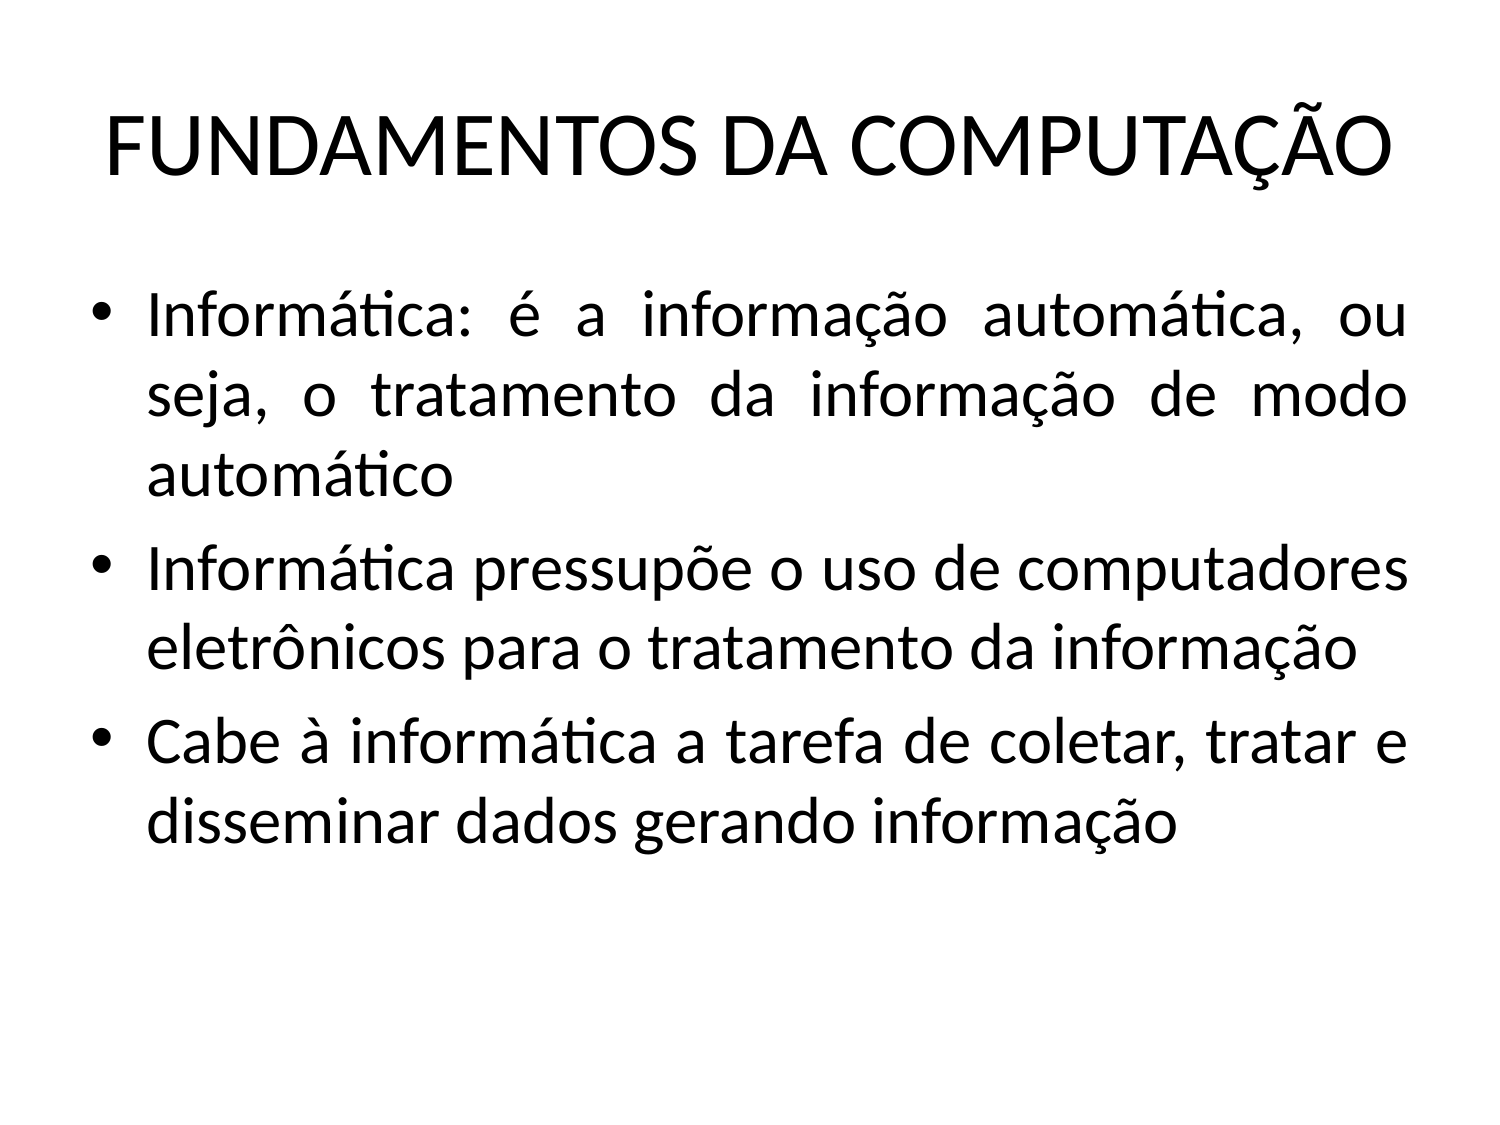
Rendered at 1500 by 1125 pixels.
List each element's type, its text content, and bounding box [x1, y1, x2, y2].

title FUNDAMENTOS DA COMPUTAÇÃO [75, 45, 1425, 233]
list Informática: é a informação automática, ou seja, o tratamento da informação de modo automático Informática pressupõe o uso de computadores eletrônicos para o tratamento da informação Cabe à informática a tarefa de coletar, tratar e disseminar dados gerando informação [75, 262, 1425, 1005]
